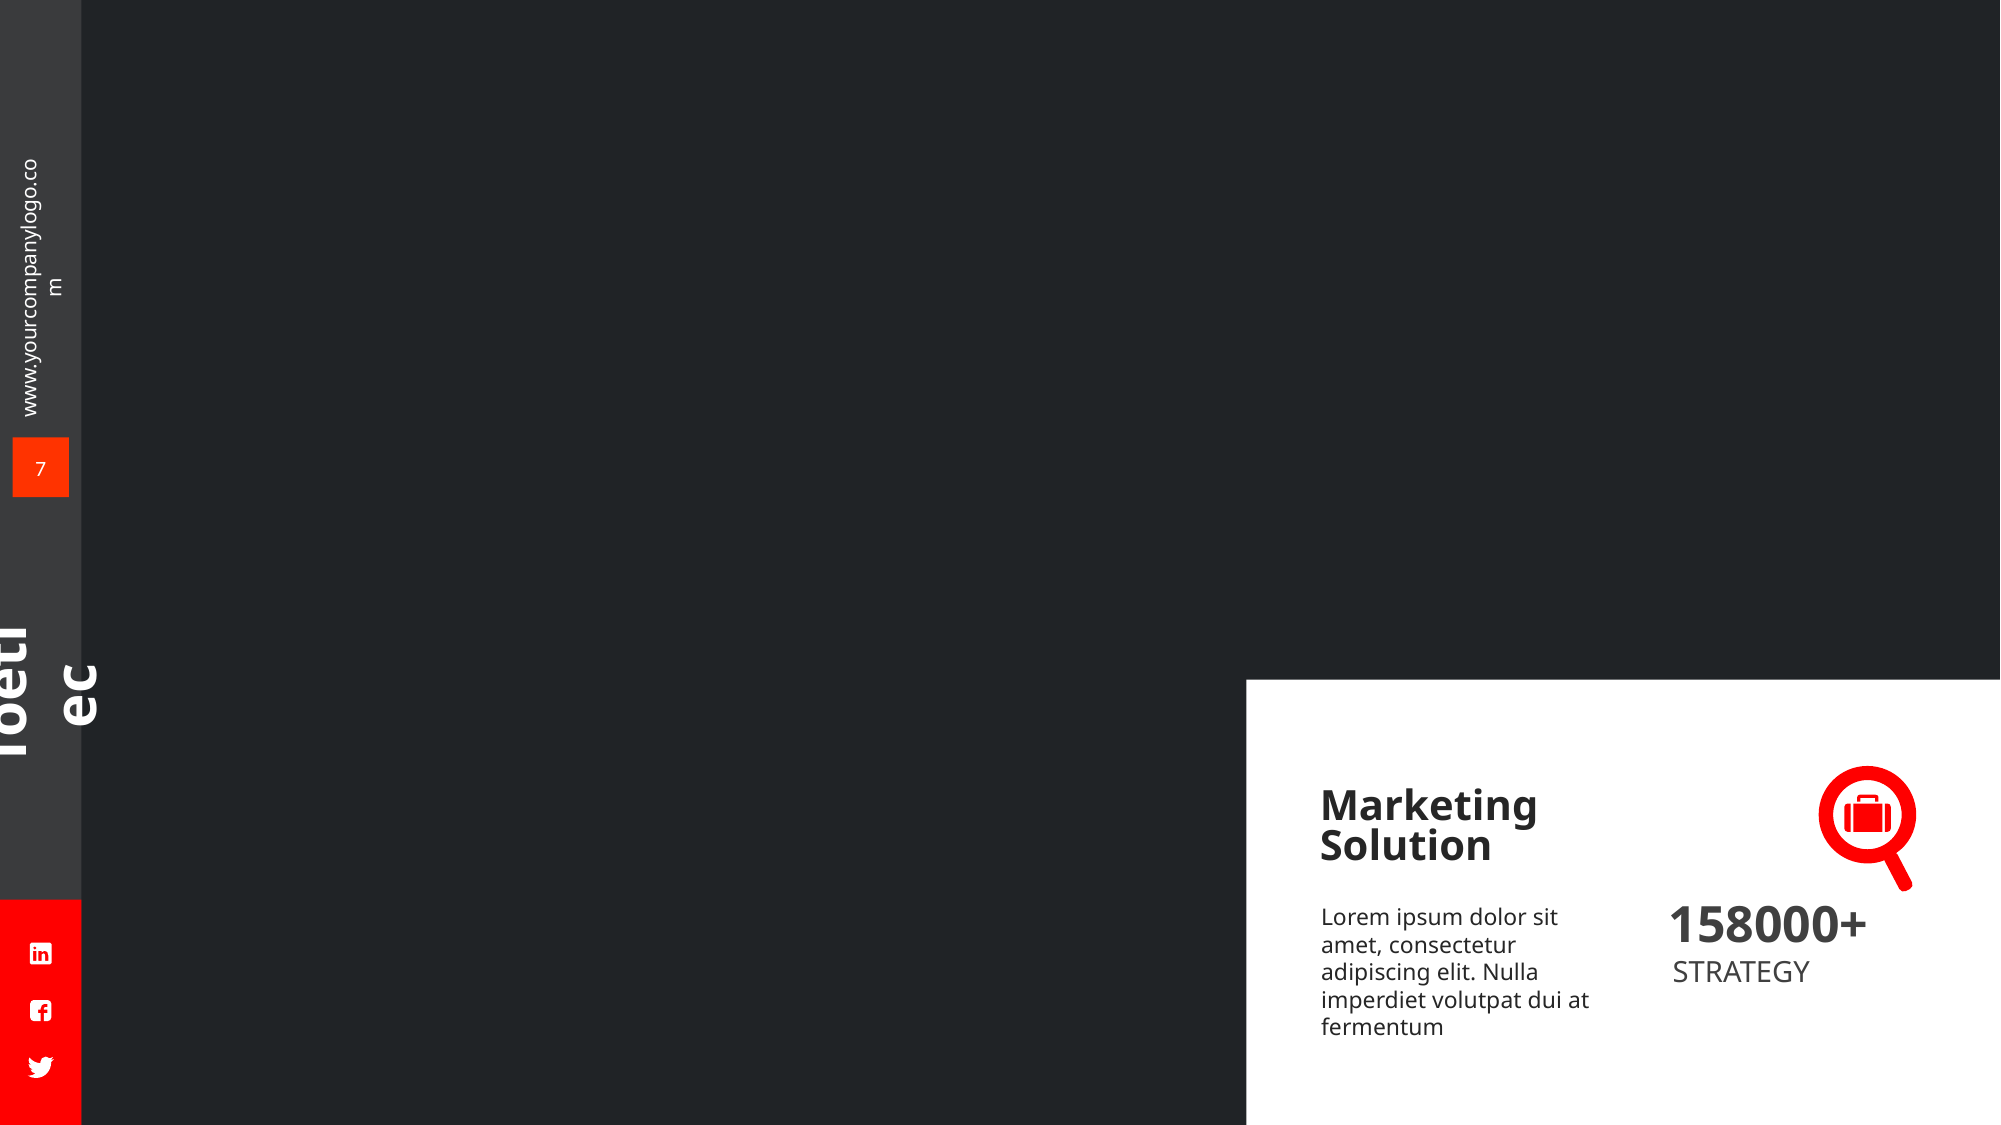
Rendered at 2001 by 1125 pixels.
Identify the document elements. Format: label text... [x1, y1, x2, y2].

picture [81, 0, 2000, 1125]
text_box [1818, 765, 1917, 892]
slide_number 7 [12, 437, 69, 498]
